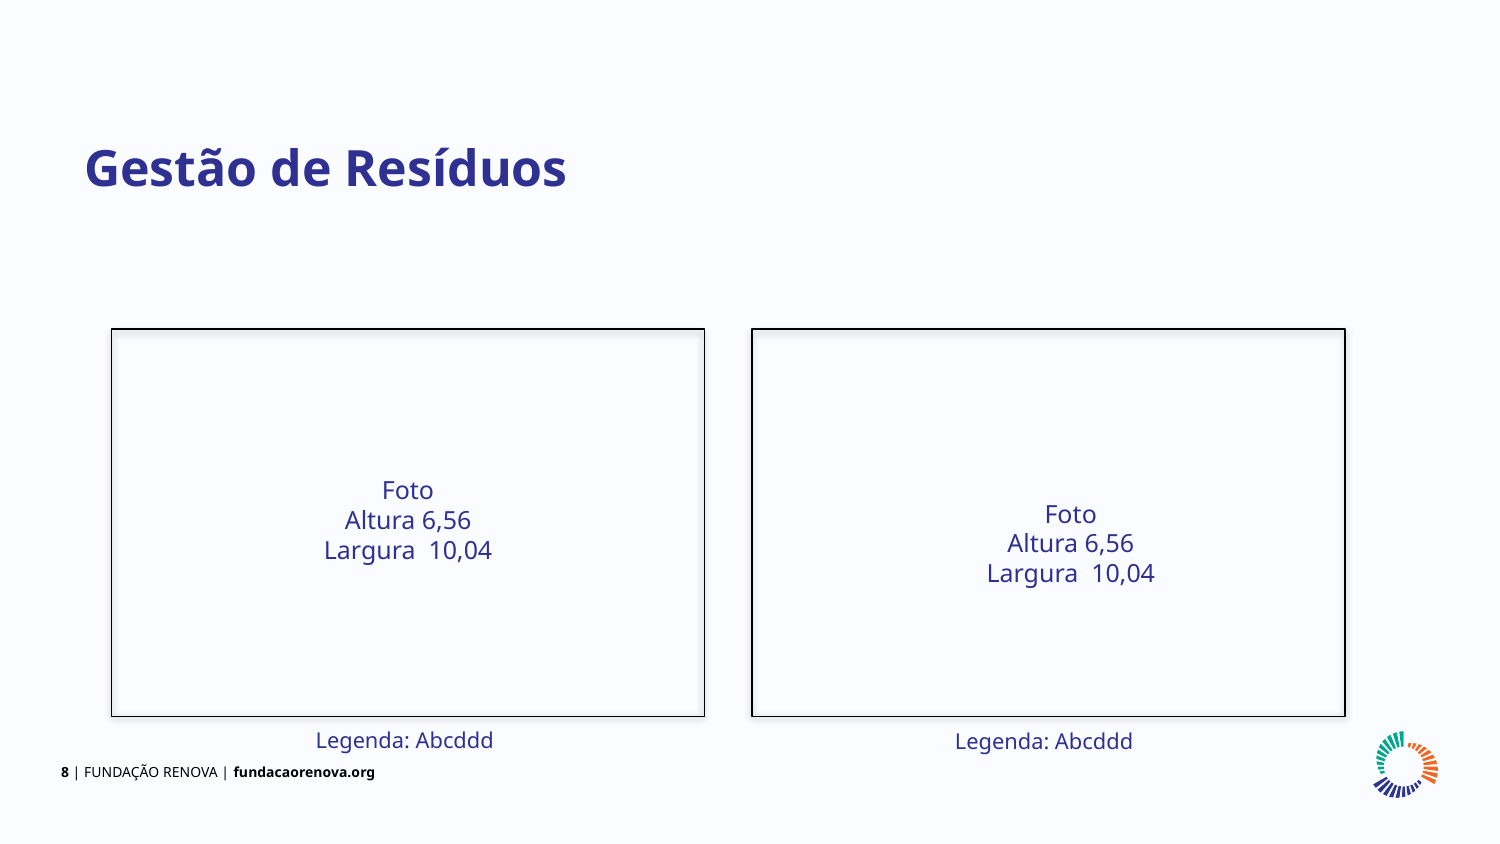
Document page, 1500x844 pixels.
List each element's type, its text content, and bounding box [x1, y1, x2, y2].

text_box [751, 328, 1346, 717]
text_box Foto Altura 6,56 Largura 10,04 [872, 490, 1270, 641]
text_box Legenda: Abcddd [300, 719, 563, 796]
text_box Foto Altura 6,56 Largura 10,04 [209, 467, 607, 617]
picture [1373, 731, 1438, 798]
text_box [111, 328, 705, 717]
text_box Legenda: Abcddd [940, 719, 1202, 796]
list Gestão de Resíduos [64, 114, 1471, 211]
